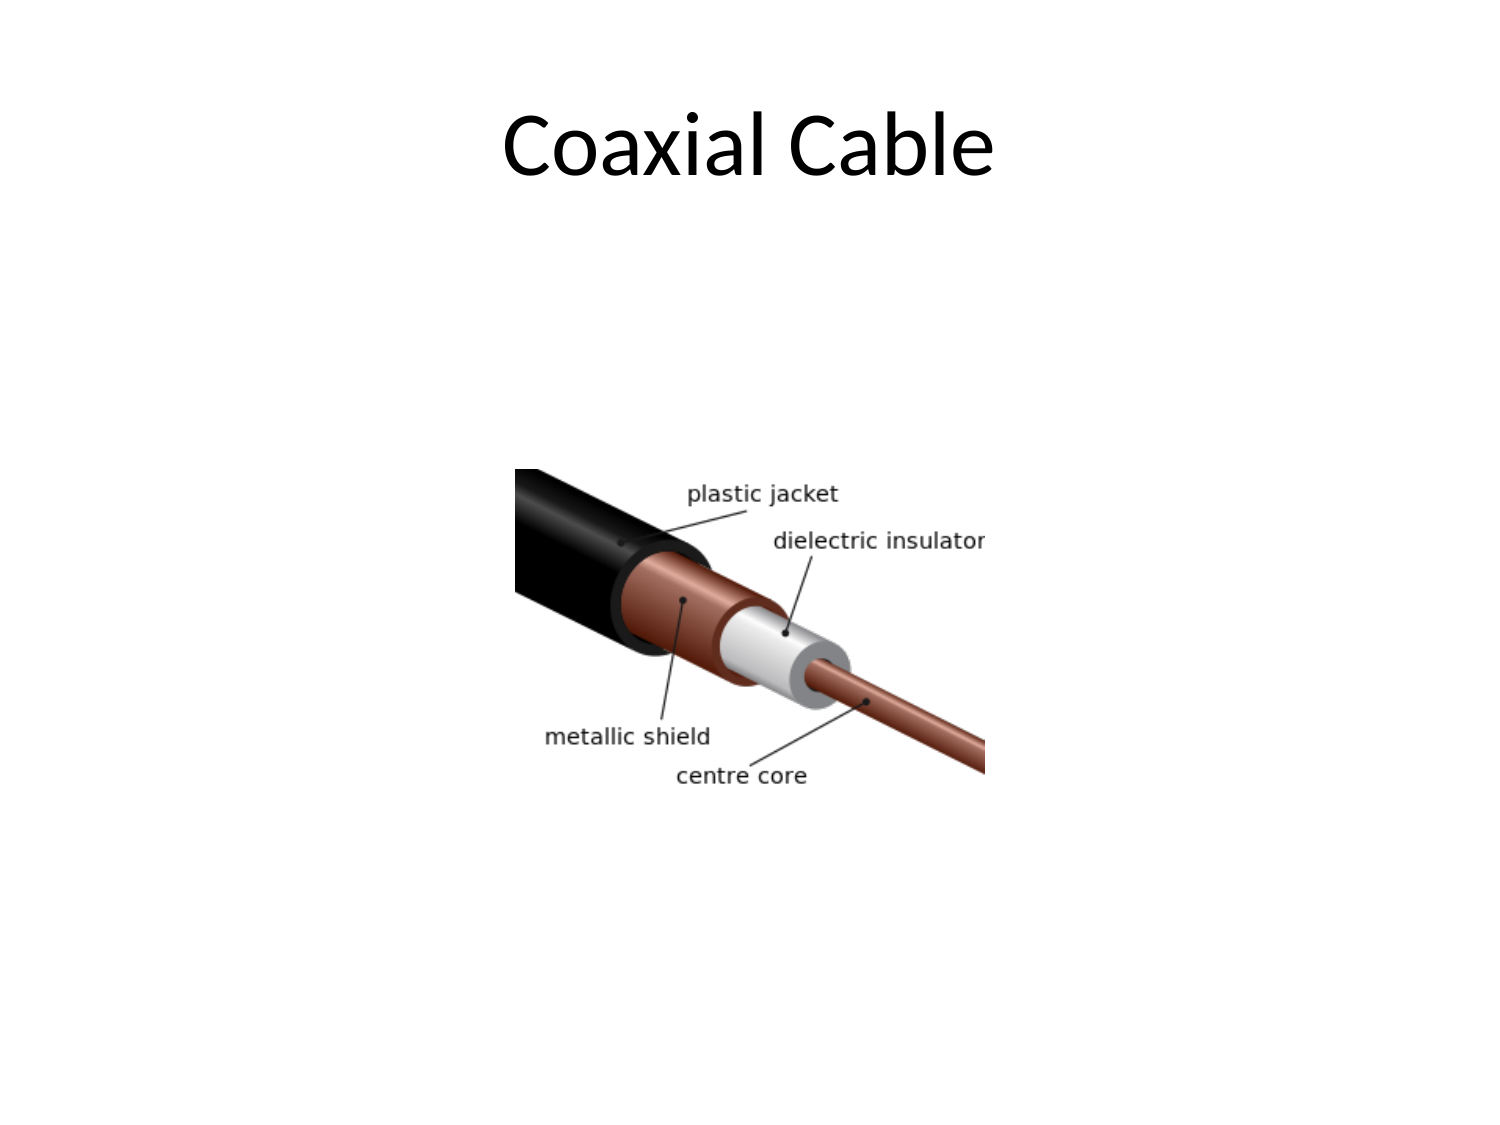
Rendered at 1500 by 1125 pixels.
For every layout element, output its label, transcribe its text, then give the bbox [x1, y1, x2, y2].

title Coaxial Cable [75, 45, 1425, 233]
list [515, 469, 985, 798]
